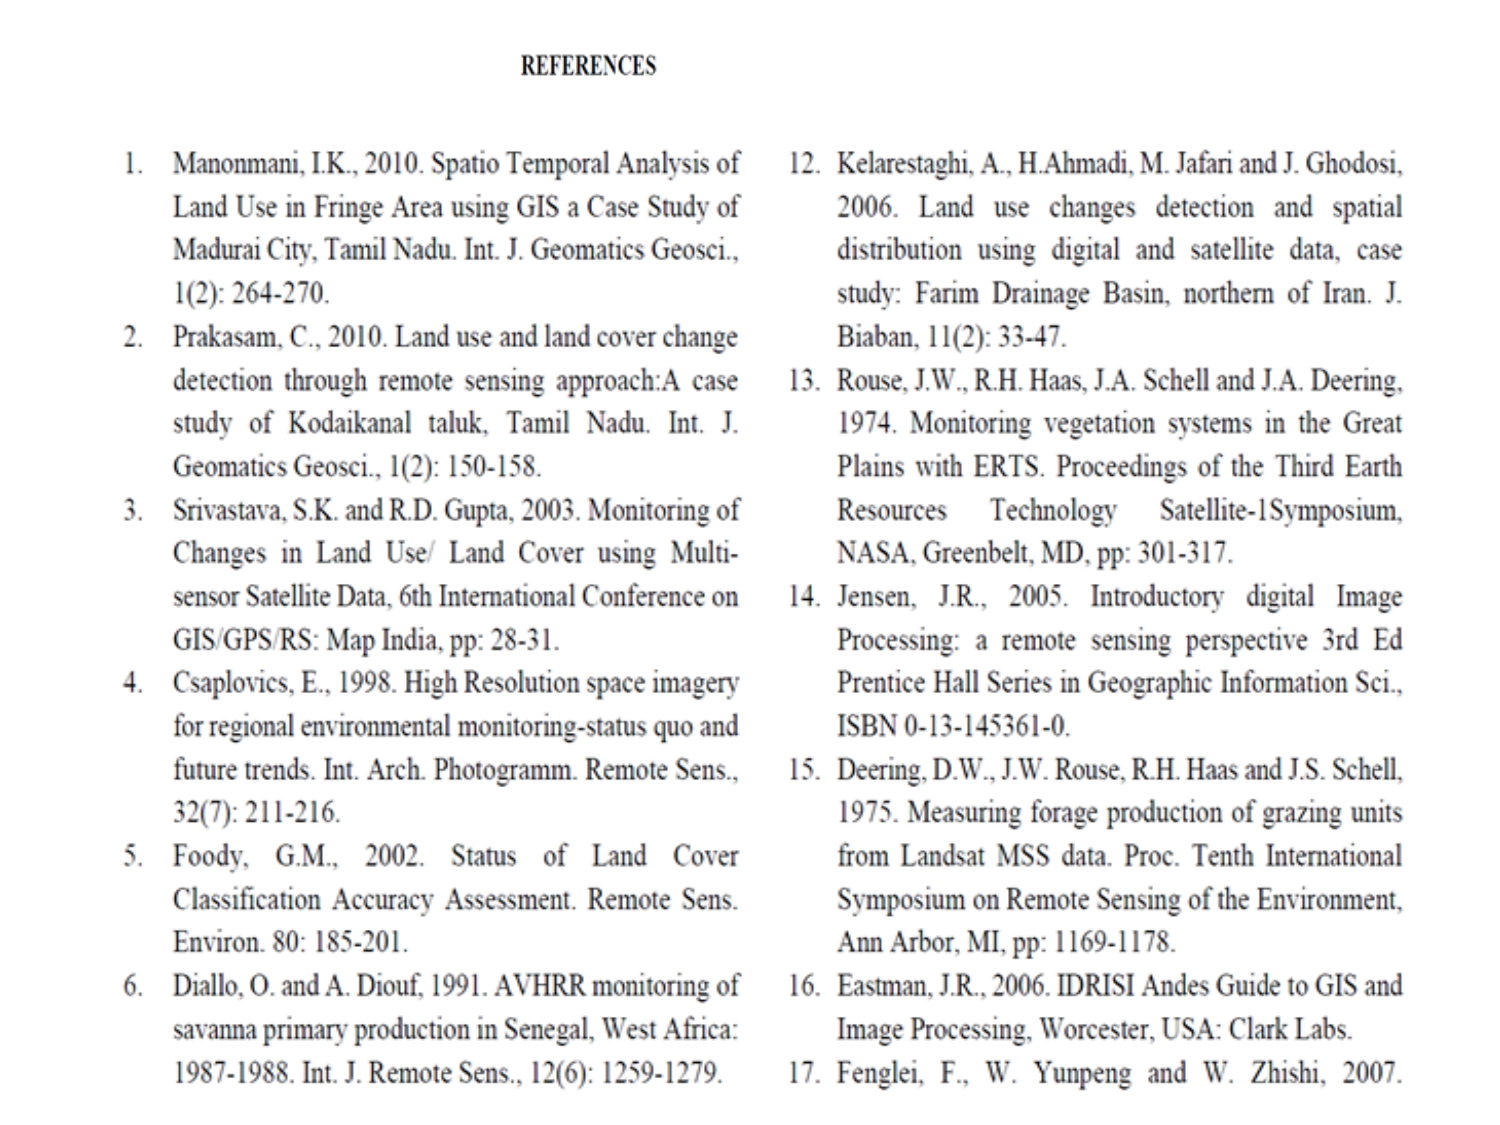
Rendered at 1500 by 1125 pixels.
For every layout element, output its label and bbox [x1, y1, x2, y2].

picture [477, 42, 677, 106]
picture [29, 143, 1412, 1095]
